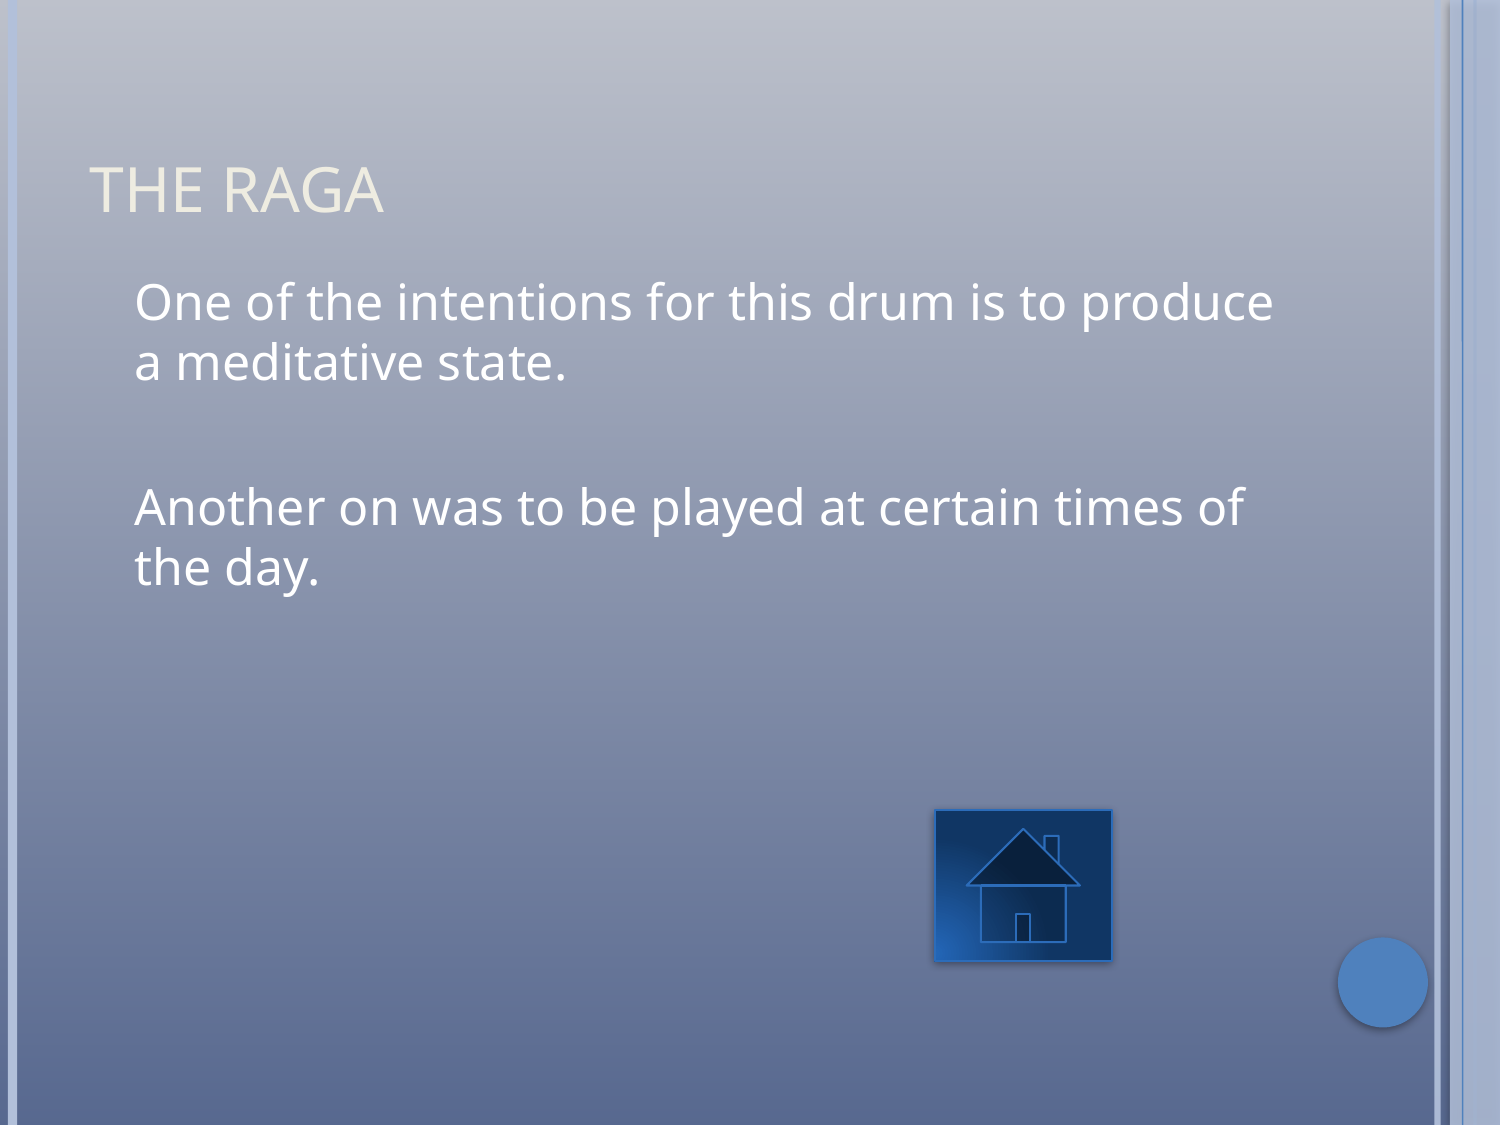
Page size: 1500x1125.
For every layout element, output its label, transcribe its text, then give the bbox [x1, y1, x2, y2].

title The Raga [75, 45, 1300, 233]
list One of the intentions for this drum is to produce a meditative state. Another on was to be played at certain times of the day. [75, 262, 1300, 1062]
text_box [934, 809, 1113, 962]
